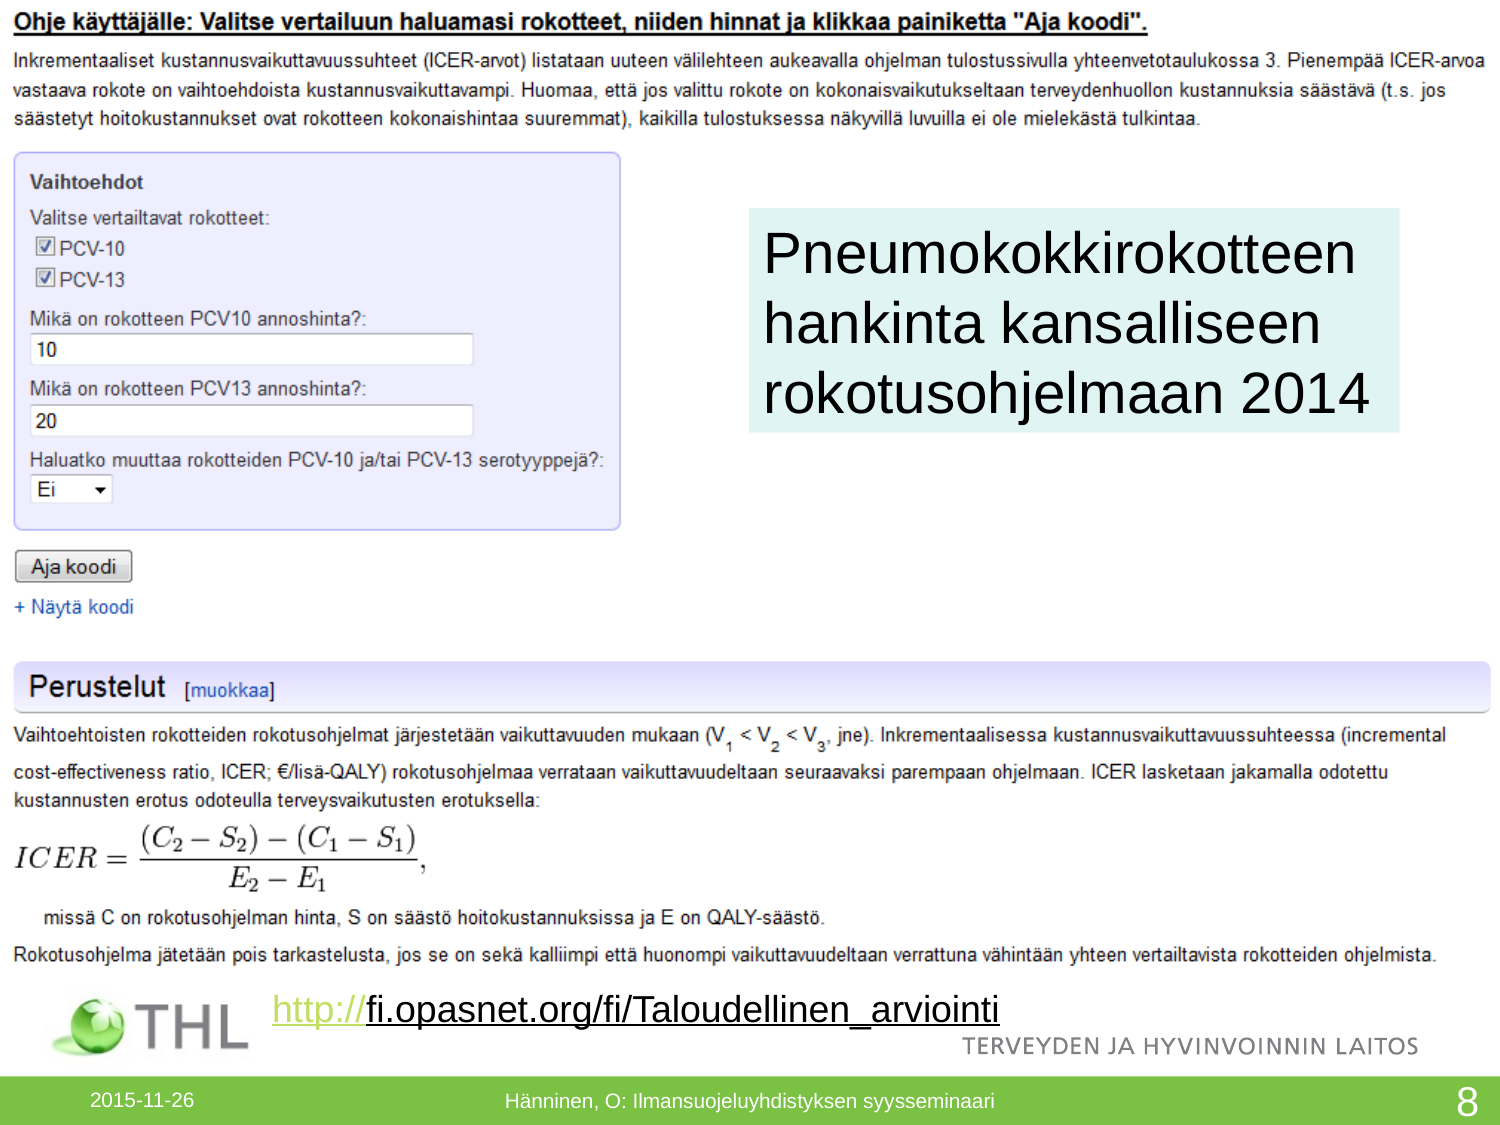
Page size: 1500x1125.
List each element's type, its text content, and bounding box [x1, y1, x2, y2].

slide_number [74, 1080, 255, 1118]
slide_number 8 [1316, 1082, 1495, 1118]
picture [0, 0, 1500, 972]
footer Hänninen, O: Ilmansuojeluyhdistyksen syysseminaari [253, 1082, 1247, 1118]
picture [24, 983, 275, 1067]
text_box http://fi.opasnet.org/fi/Taloudellinen_arviointi [257, 980, 1026, 1038]
